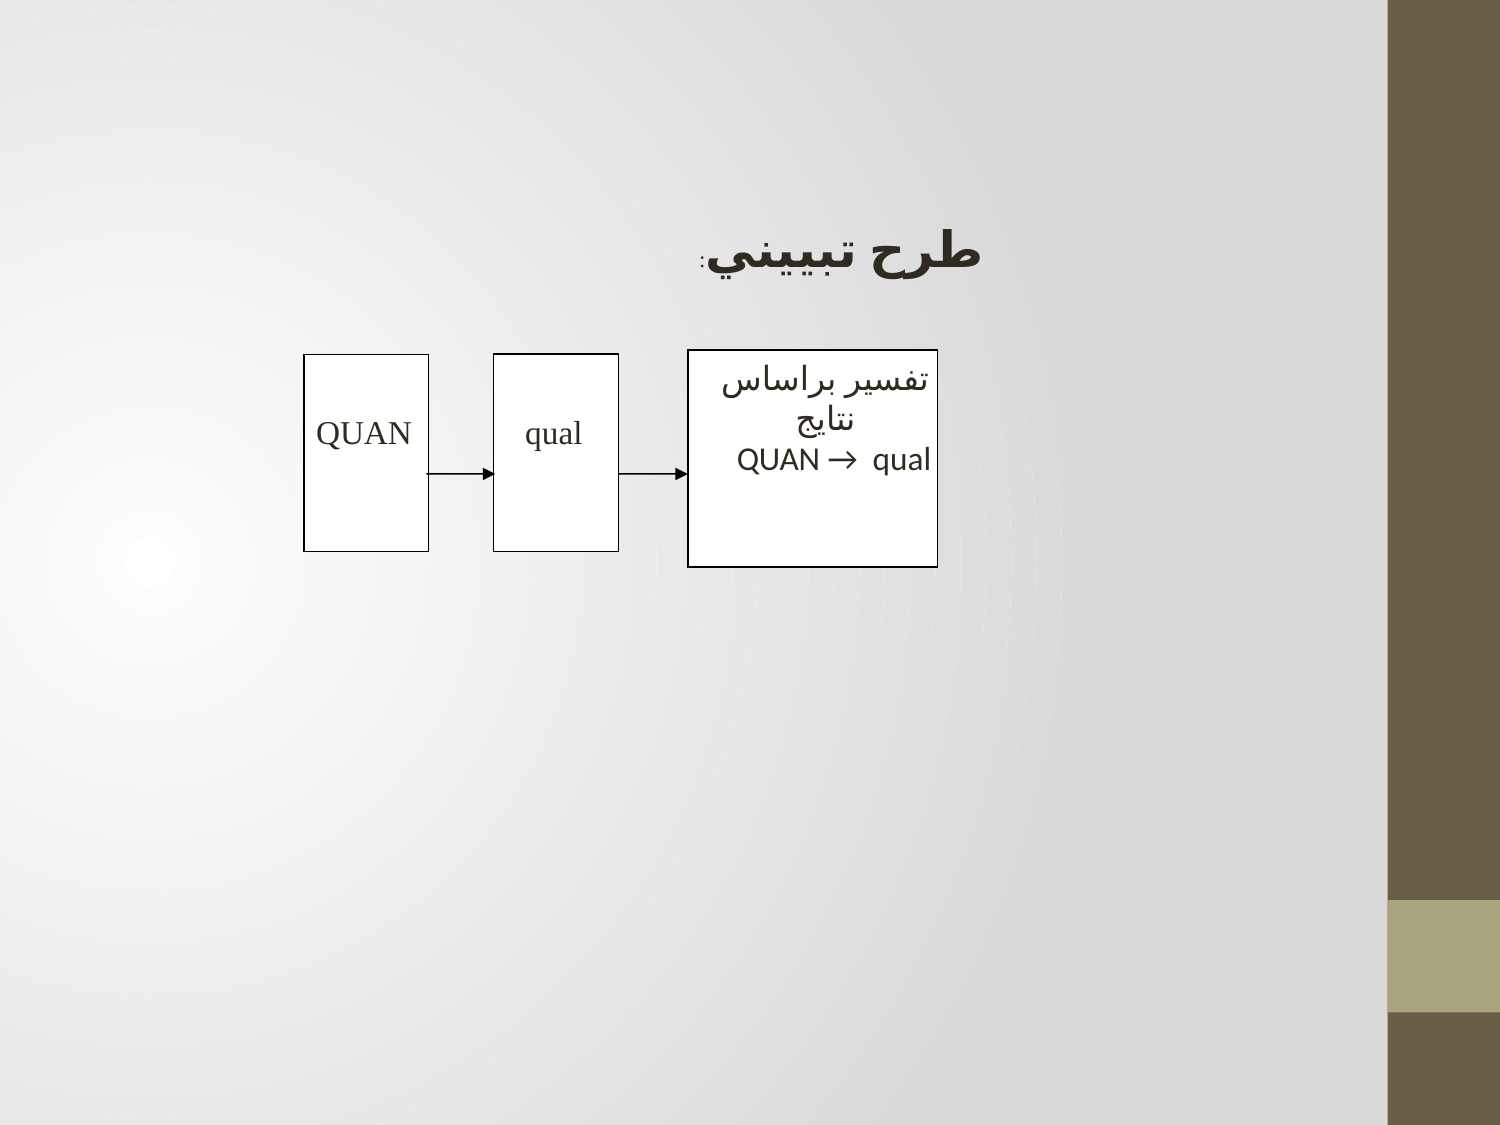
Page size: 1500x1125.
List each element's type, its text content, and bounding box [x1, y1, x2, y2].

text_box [288, 349, 963, 599]
text_box طرح تبييني: [525, 209, 999, 330]
